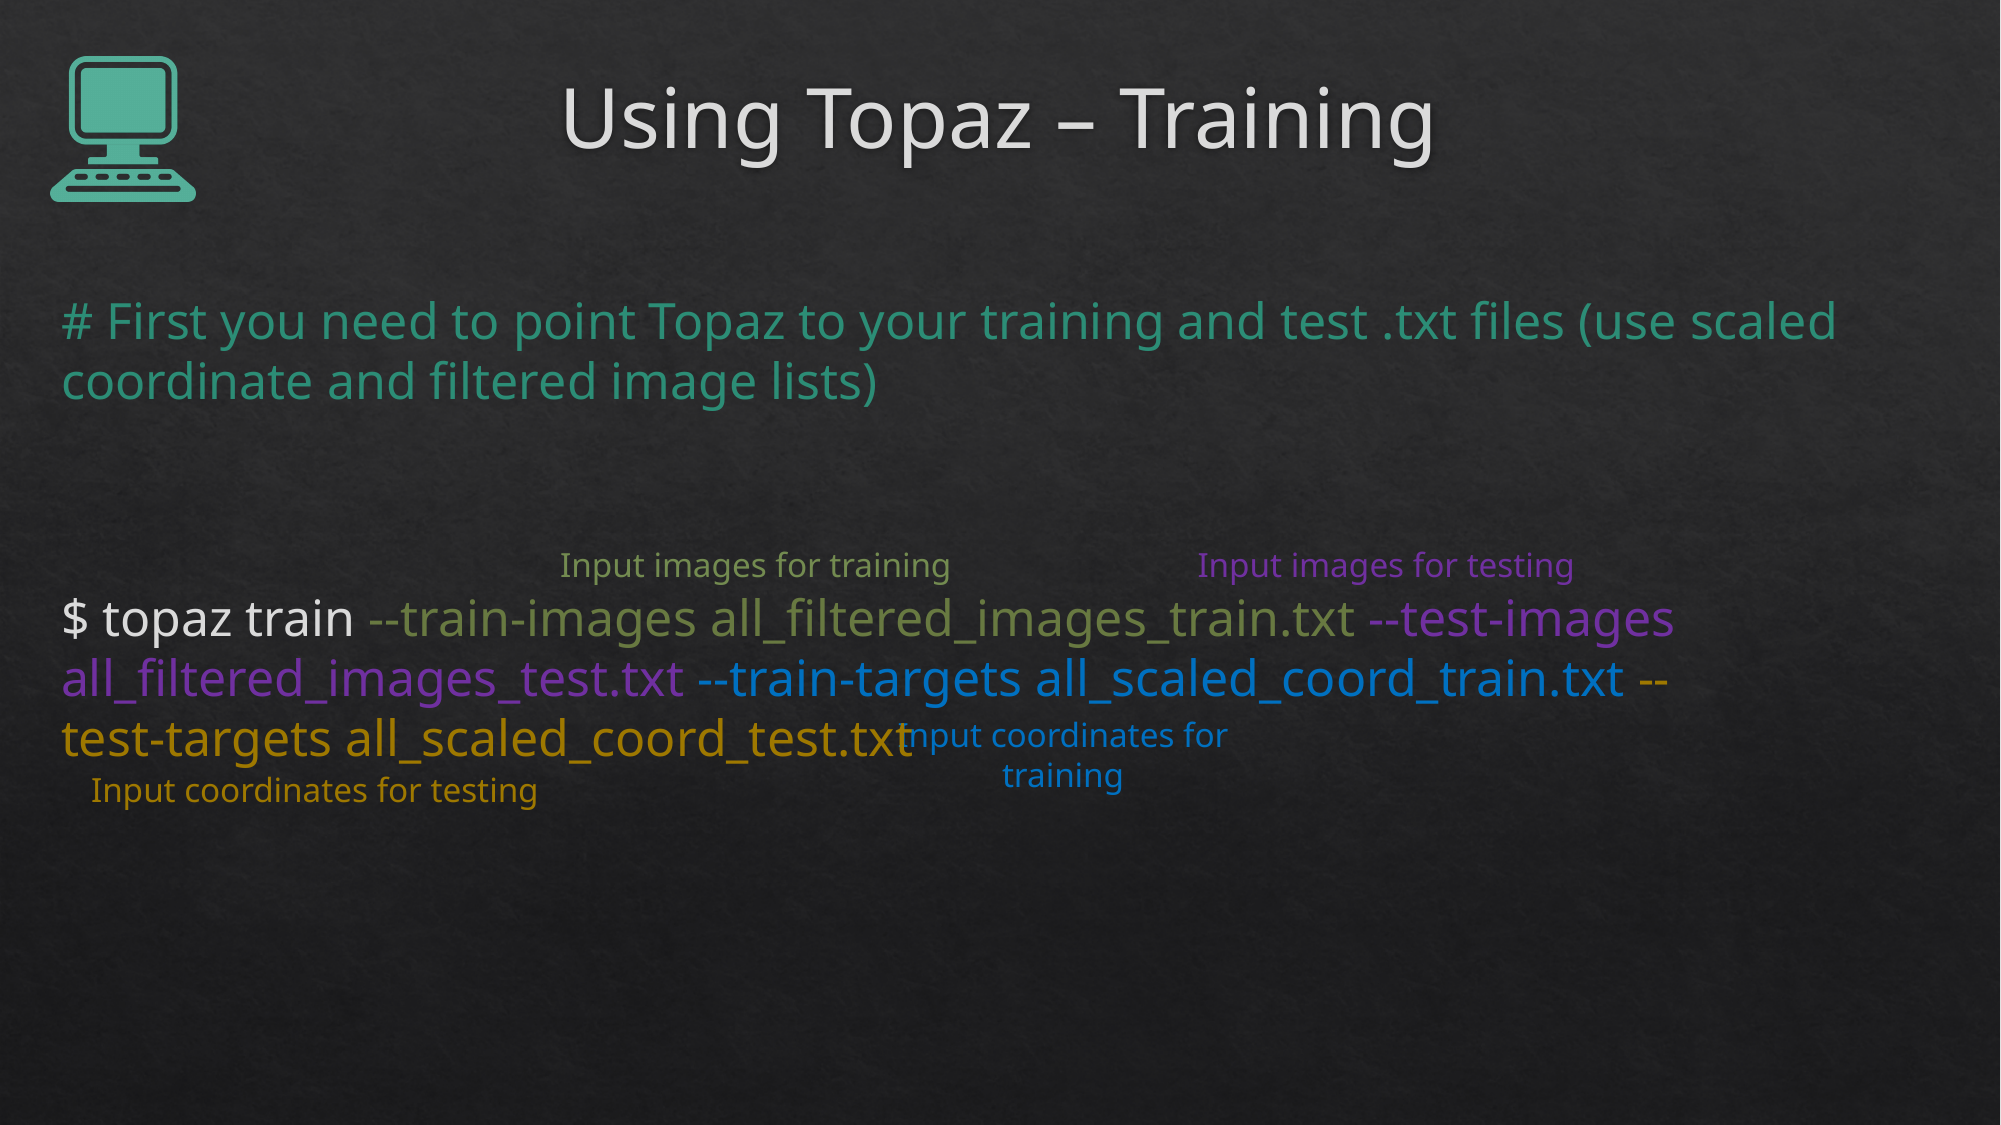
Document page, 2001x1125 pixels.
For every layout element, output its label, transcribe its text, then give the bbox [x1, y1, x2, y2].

text_box $ topaz train --train-images all_filtered_images_train.txt --test-images all_filtered_images_test.txt --train-targets all_scaled_coord_train.txt --test-targets all_scaled_coord_test.txt [46, 579, 1777, 774]
text_box Input coordinates for testing [76, 774, 555, 817]
text_box Input images for training [545, 536, 967, 579]
title Using Topaz – Training [149, 35, 1849, 195]
text_box Input images for testing [1143, 536, 1630, 579]
text_box # First you need to point Topaz to your training and test .txt files (use scaled coordinate and filtered image lists) [46, 282, 2000, 597]
picture [49, 56, 196, 202]
text_box Input coordinates for training [820, 774, 1306, 802]
